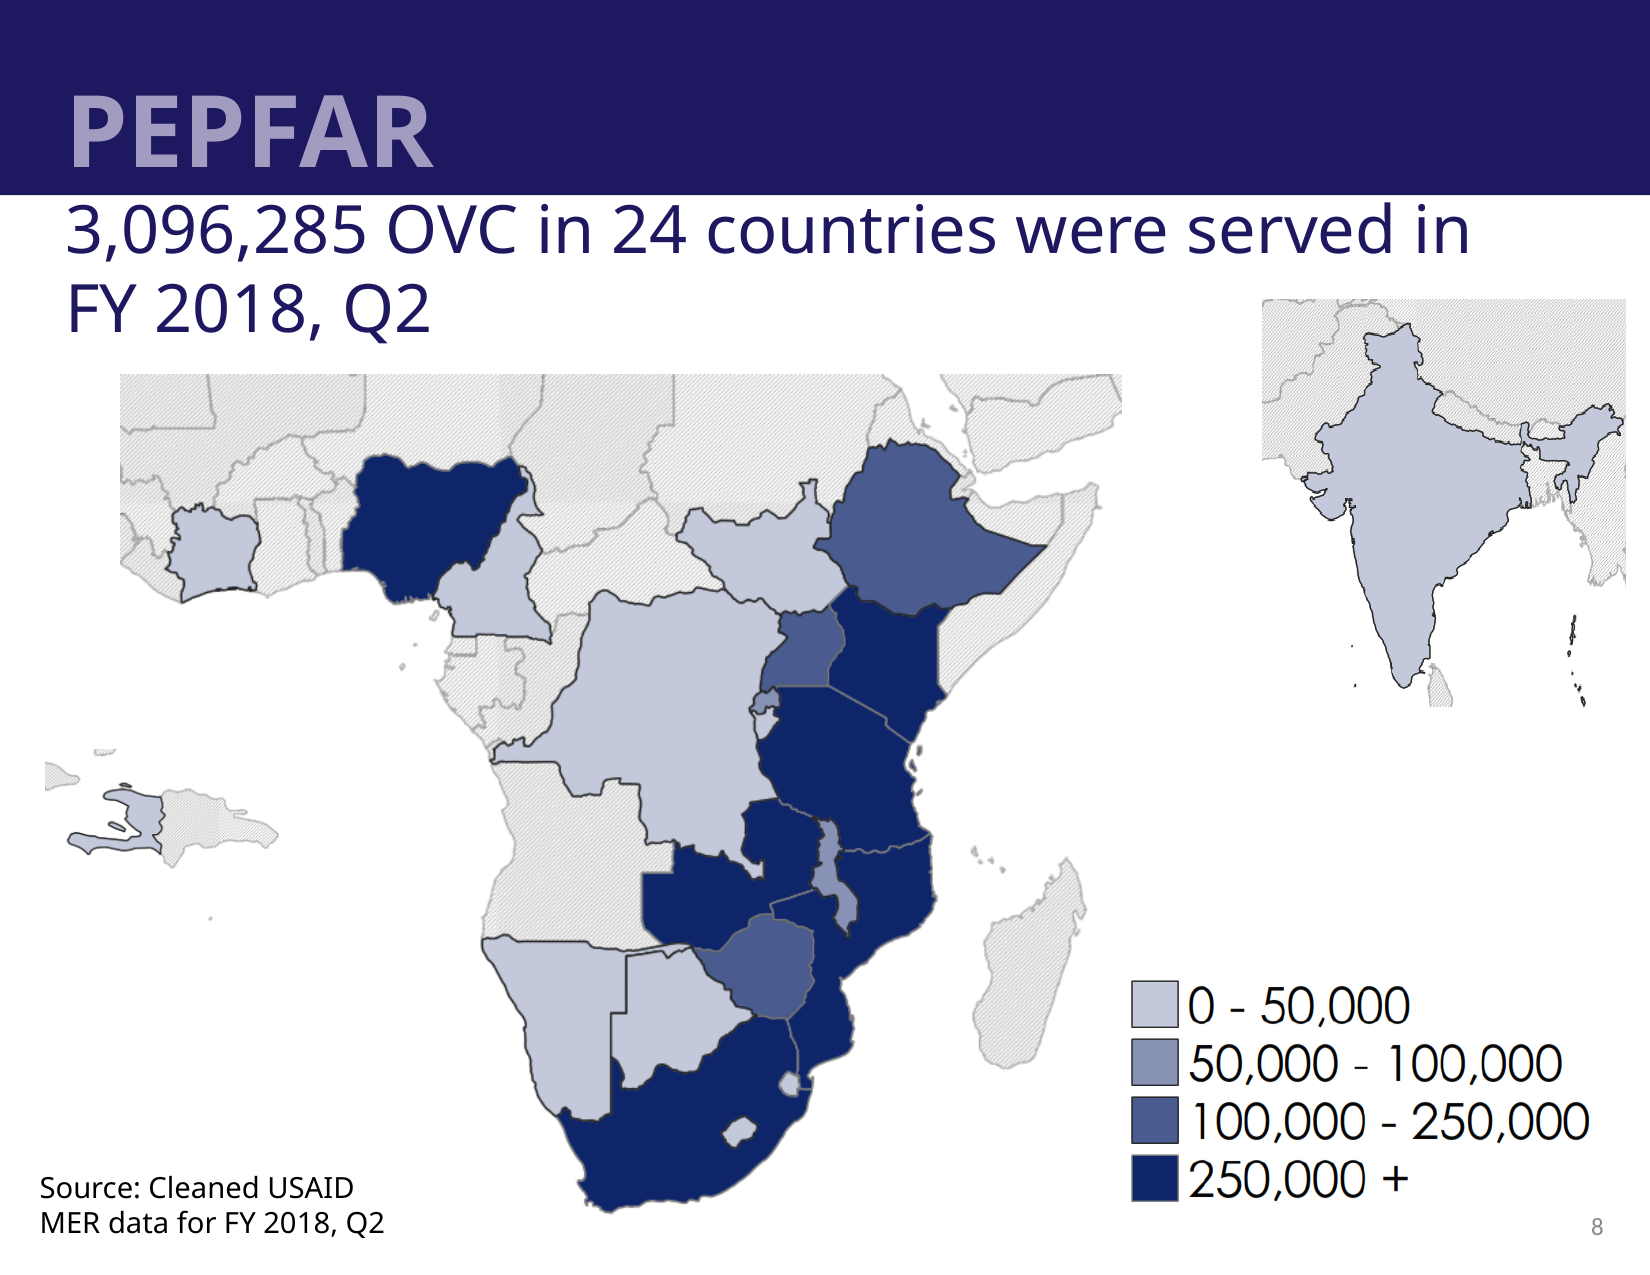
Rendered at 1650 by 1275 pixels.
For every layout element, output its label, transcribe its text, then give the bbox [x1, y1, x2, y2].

picture [1262, 299, 1627, 707]
picture [1124, 974, 1602, 1210]
picture [44, 374, 1122, 1219]
slide_number 8 [1237, 1187, 1619, 1263]
text_box Source: Cleaned USAID MER data for FY 2018, Q2 [24, 1162, 413, 1250]
title PEPFAR [50, 60, 1524, 178]
list 3,096,285 OVC in 24 countries were served in FY 2018, Q2 [50, 178, 1575, 438]
